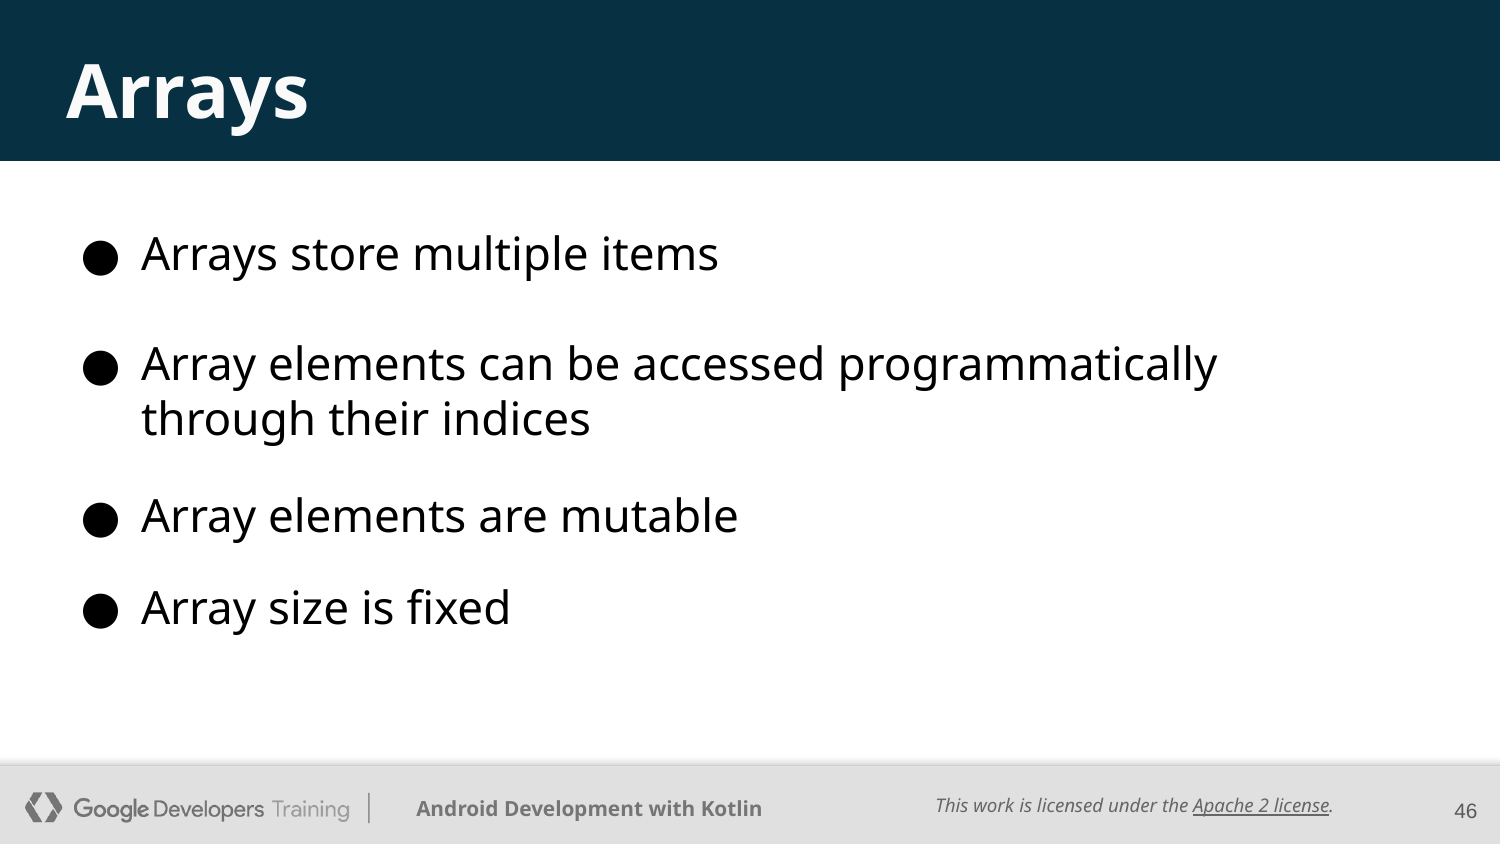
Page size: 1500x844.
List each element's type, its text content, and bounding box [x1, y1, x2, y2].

text_box Array elements are mutable [51, 471, 1264, 590]
list Arrays store multiple items [51, 201, 1449, 320]
title Arrays [51, 28, 1449, 122]
slide_number ‹#› [1402, 777, 1493, 842]
picture [0, 161, 1500, 844]
text_box Array size is fixed [51, 563, 815, 642]
text_box Array elements can be accessed programmatically through their indices [51, 319, 1403, 414]
